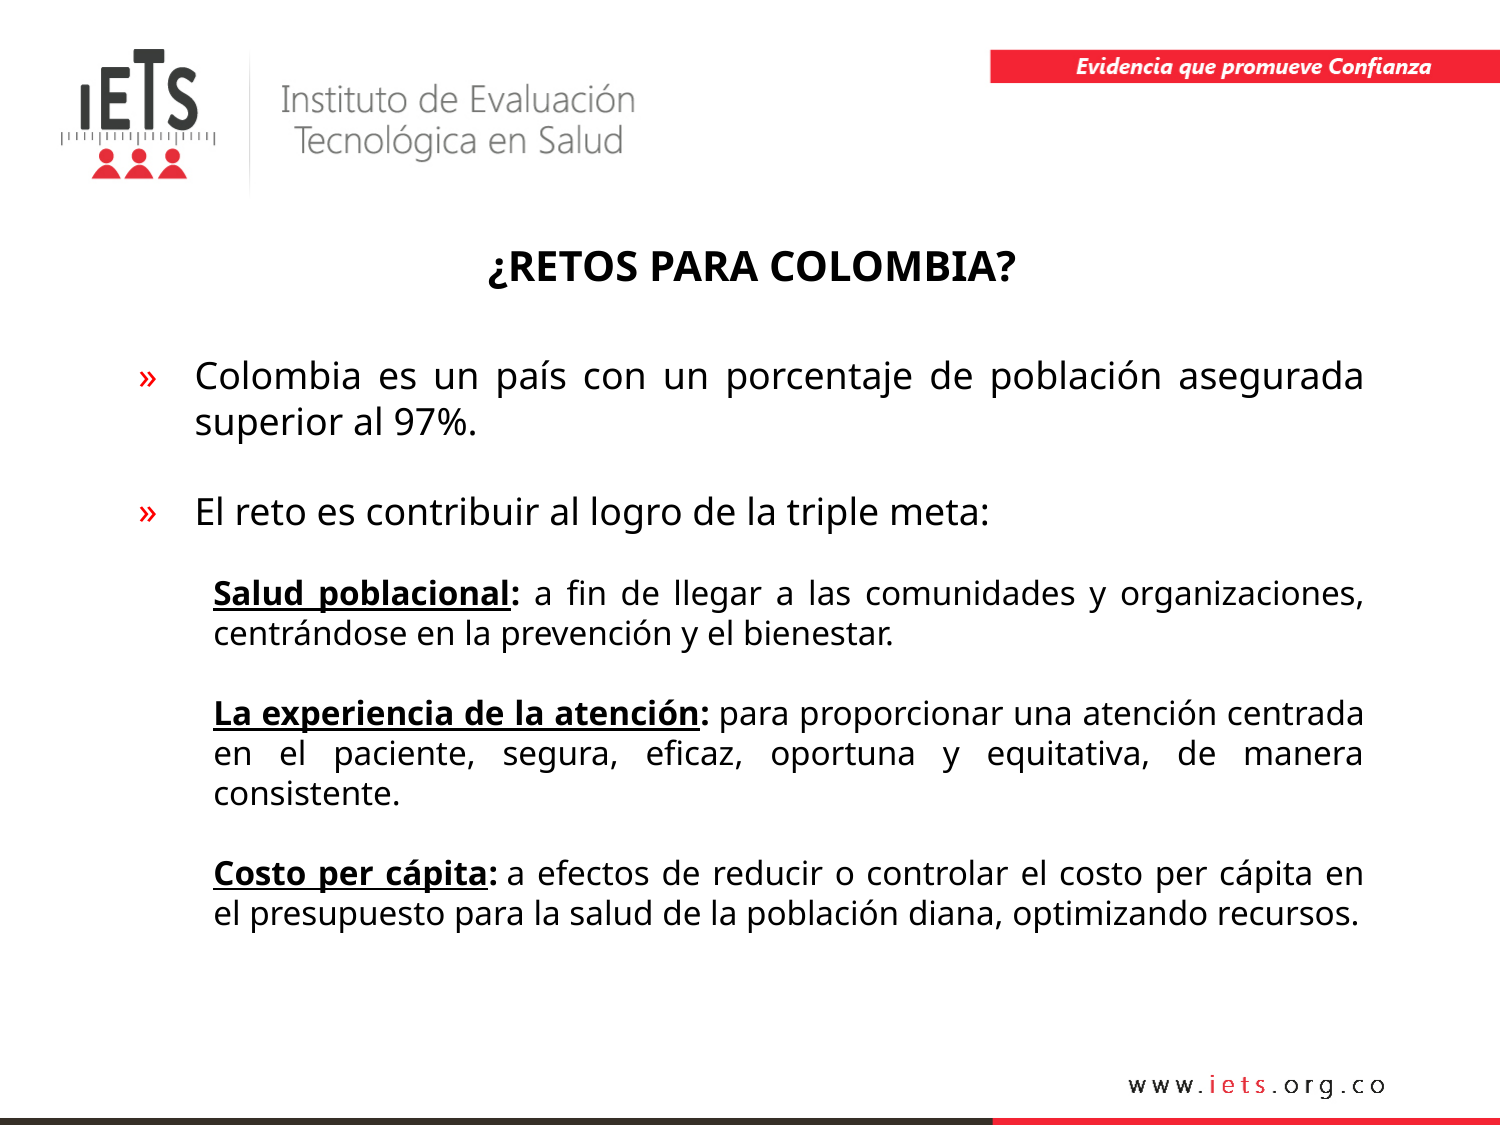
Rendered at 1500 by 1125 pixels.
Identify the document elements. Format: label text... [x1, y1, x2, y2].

picture [0, 0, 1500, 1125]
text_box Colombia es un país con un porcentaje de población asegurada superior al 97%. El reto es contribuir al logro de la triple meta: Salud poblacional: a fin de llegar a las comunidades y organizaciones, centrándose en la prevención y el bienestar. La experiencia de la atención: para proporcionar una atención centrada en el paciente, segura, eficaz, oportuna y equitativa, de manera consistente. Costo per cápita: a efectos de reducir o controlar el costo per cápita en el presupuesto para la salud de la población diana, optimizando recursos. [123, 345, 1381, 1090]
text_box ¿RETOS PARA COLOMBIA? [473, 232, 1032, 297]
